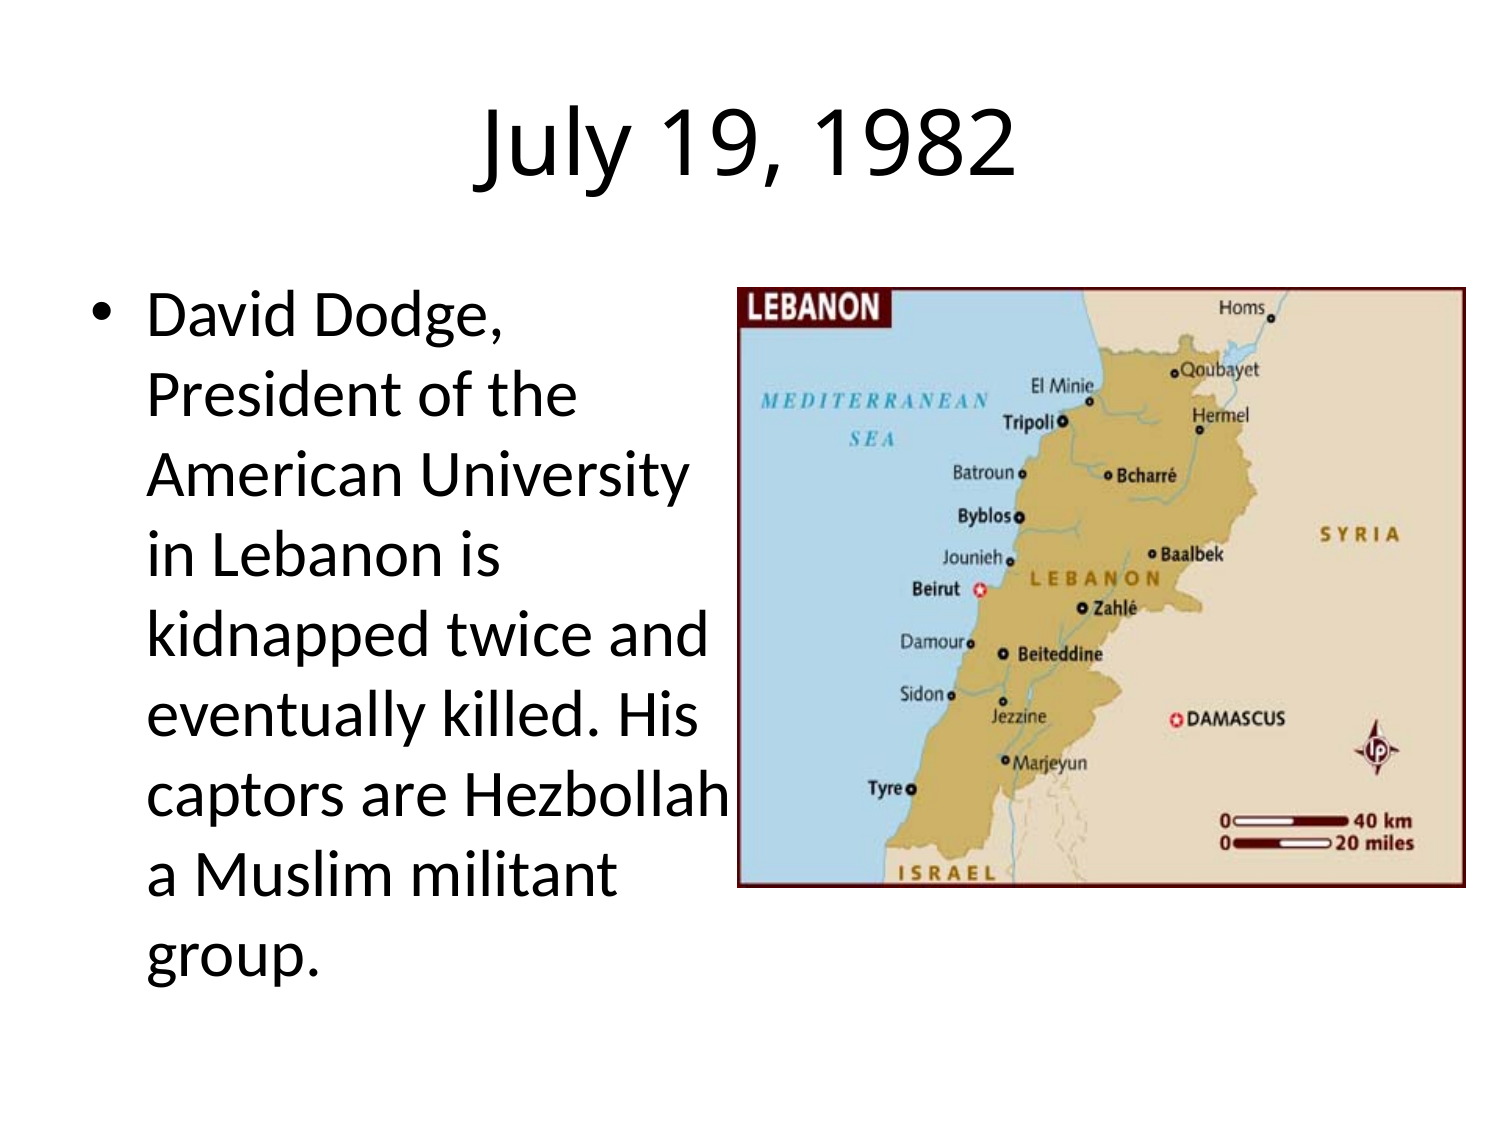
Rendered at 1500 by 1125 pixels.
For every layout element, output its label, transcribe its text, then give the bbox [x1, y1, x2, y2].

picture [737, 287, 1466, 888]
title July 19, 1982 [75, 45, 1425, 233]
list David Dodge, President of the American University in Lebanon is kidnapped twice and eventually killed. His captors are Hezbollah a Muslim militant group. [75, 262, 750, 1005]
